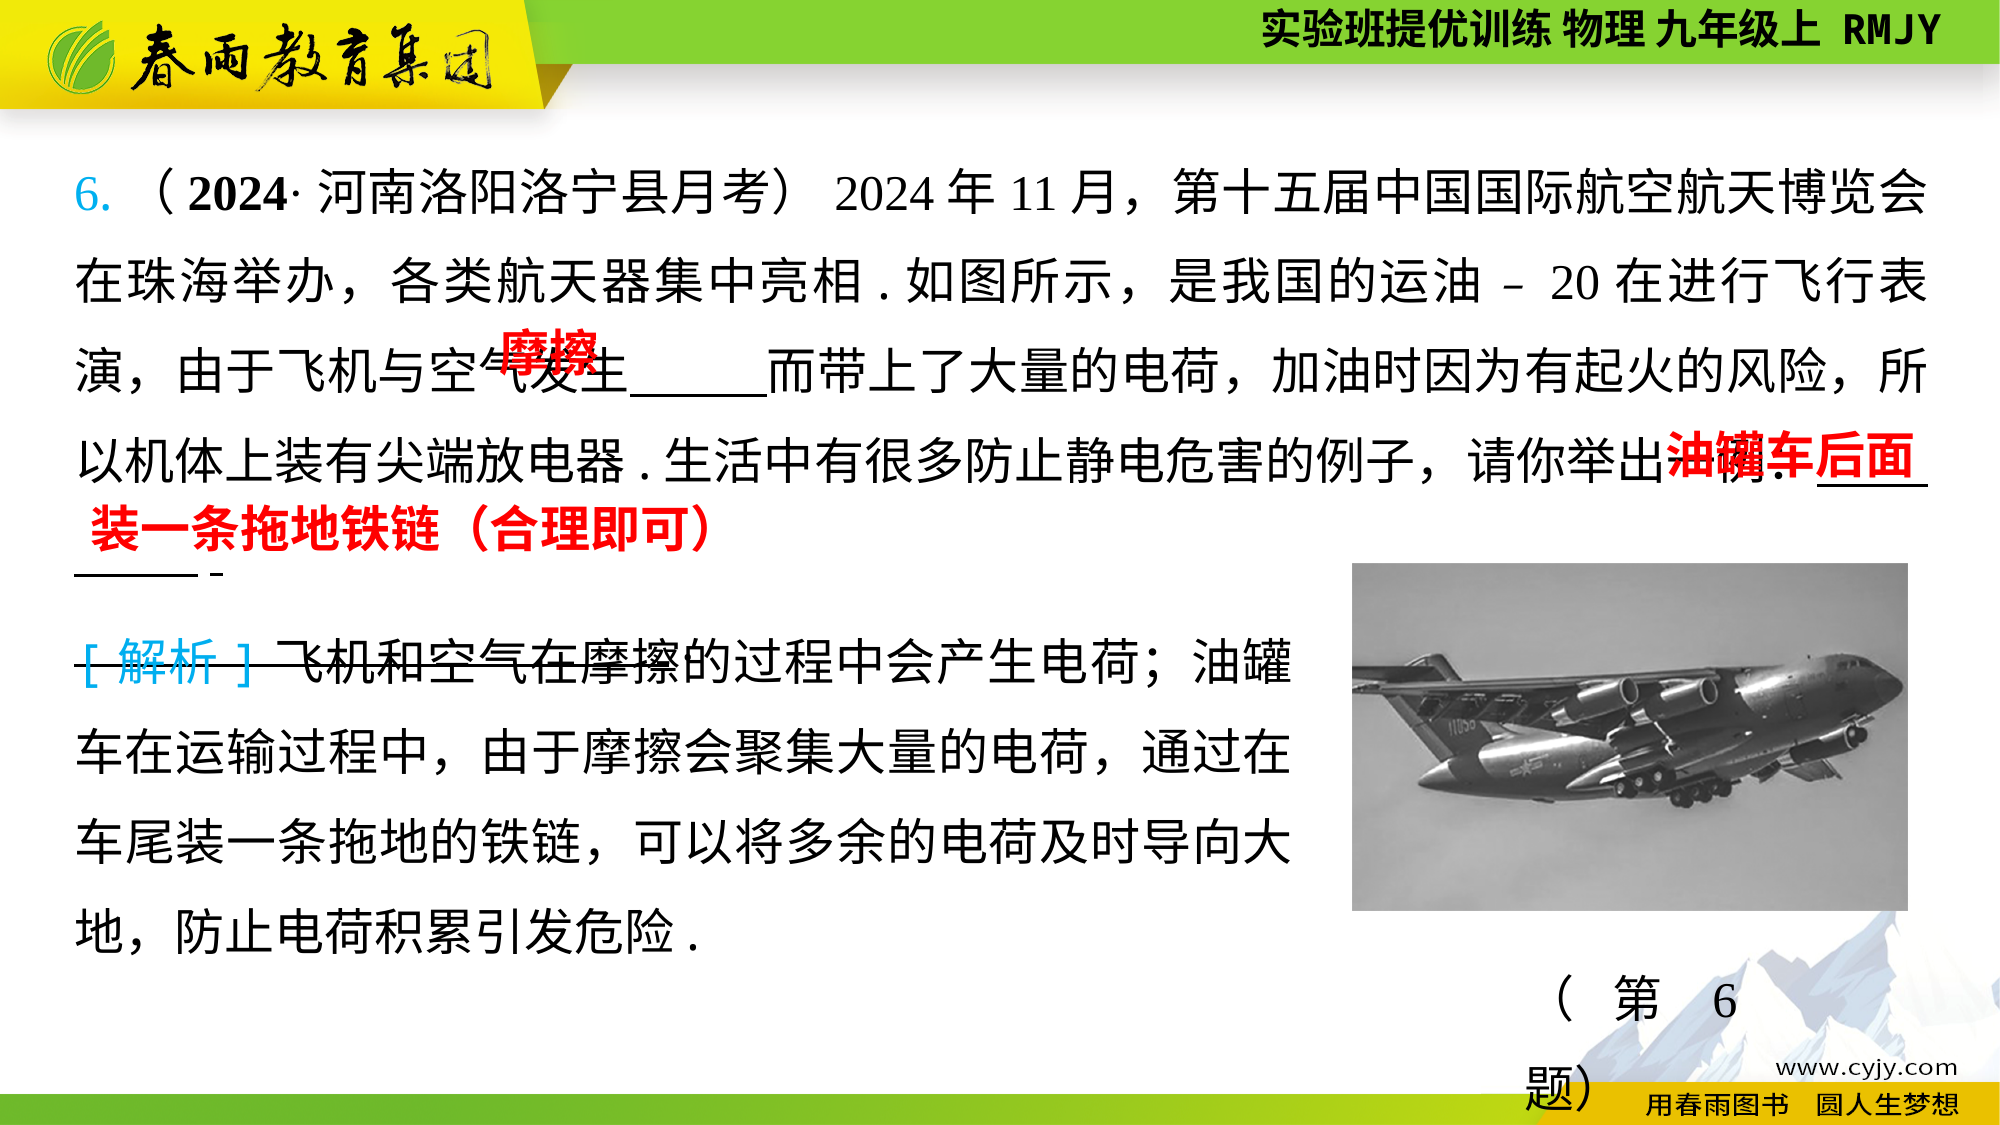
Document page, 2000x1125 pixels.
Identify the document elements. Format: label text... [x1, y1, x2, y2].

text_box [解析]飞机和空气在摩擦的过程中会产生电荷；油罐车在运输过程中，由于摩擦会聚集大量的电荷，通过在车尾装一条拖地的铁链，可以将多余的电荷及时导向大地，防止电荷积累引发危险. [59, 593, 1308, 969]
text_box 油罐车后面 [1651, 386, 1931, 492]
text_box （第6题） [1509, 929, 1764, 1035]
text_box 装一条拖地铁链（合理即可） [75, 490, 755, 565]
list 6.（2024·河南洛阳洛宁县月考）2024年11月，第十五届中国国际航空航天博览会在珠海举办，各类航天器集中亮相.如图所示，是我国的运油﹣20在进行飞行表演，由于飞机与空气发生 而带上了大量的电荷，加油时因为有起火的风险，所以机体上装有尖端放电器.生活中有很多防止静电危害的例子，请你举出一例： . . [59, 122, 1944, 592]
picture [0, 0, 2000, 1125]
text_box 摩擦 [484, 313, 615, 389]
